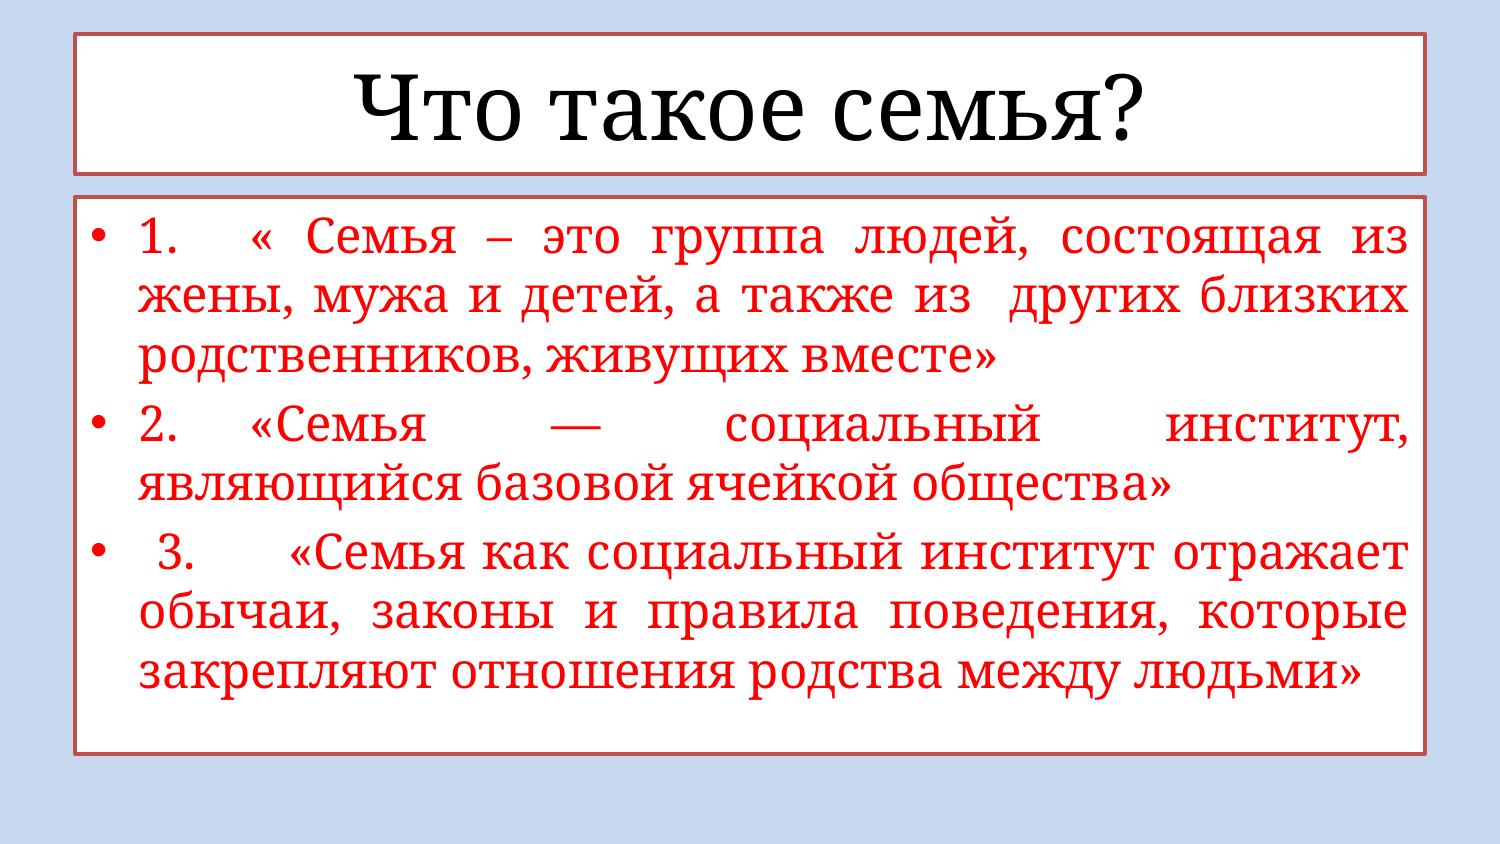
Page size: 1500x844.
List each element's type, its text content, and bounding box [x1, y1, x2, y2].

list 1. « Семья – это группа людей, состоящая из жены, мужа и детей, а также из других близких родственников, живущих вместе» 2. «Семья — социальный институт, являющийся базовой ячейкой общества» 3. «Семья как социальный институт отражает обычаи, законы и правила поведения, которые закрепляют отношения родства между людьми» [73, 195, 1427, 756]
title Что такое семья? [73, 32, 1427, 176]
